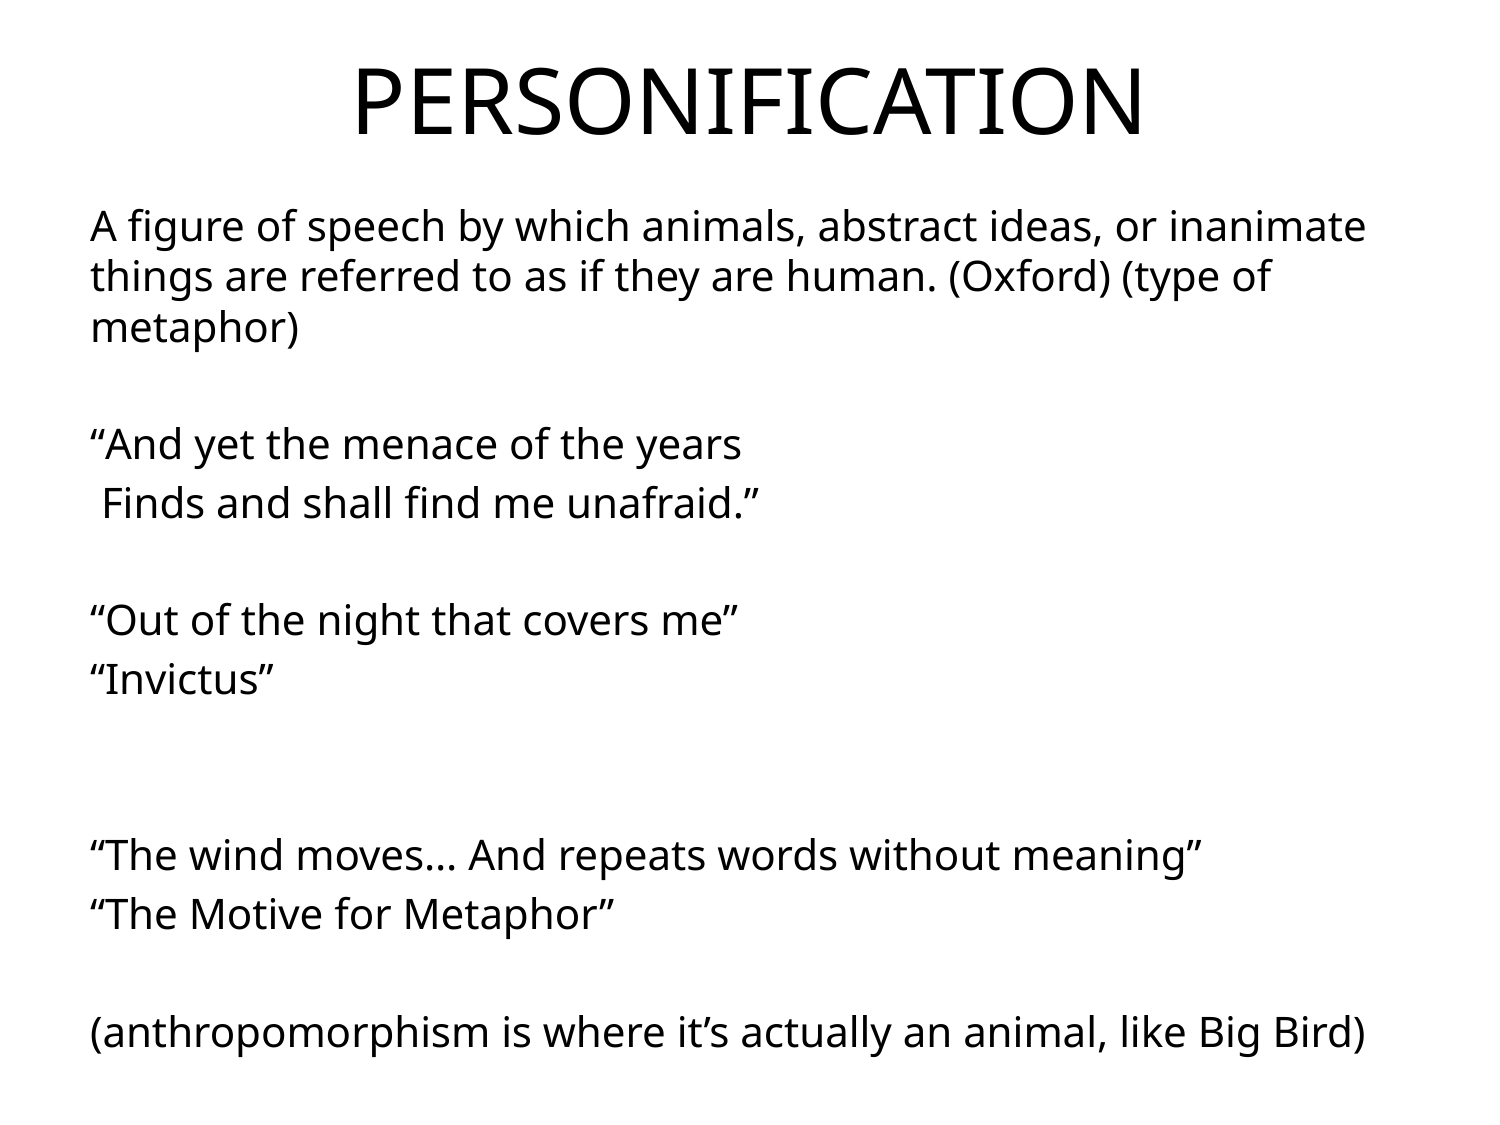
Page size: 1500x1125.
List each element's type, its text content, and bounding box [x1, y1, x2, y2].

list A figure of speech by which animals, abstract ideas, or inanimate things are referred to as if they are human. (Oxford) (type of metaphor) “And yet the menace of the years Finds and shall find me unafraid.” “Out of the night that covers me” “Invictus” “The wind moves… And repeats words without meaning” “The Motive for Metaphor” (anthropomorphism is where it’s actually an animal, like Big Bird) [75, 191, 1425, 1080]
title PERSONIFICATION [75, 4, 1425, 191]
